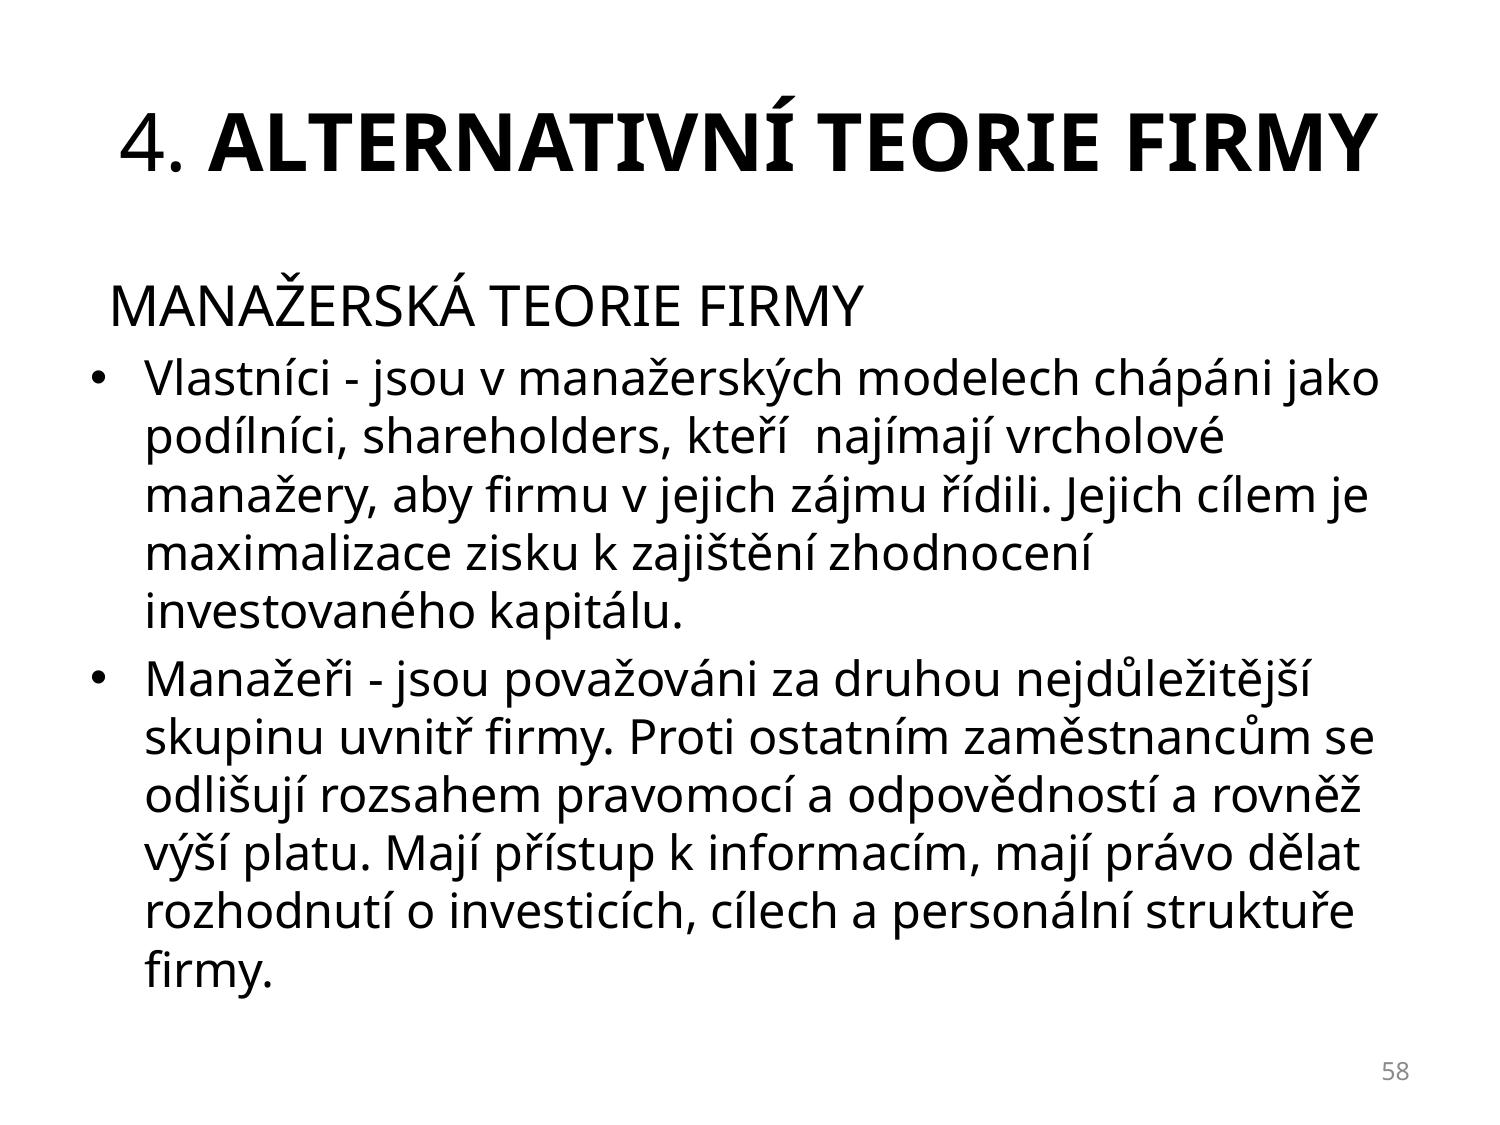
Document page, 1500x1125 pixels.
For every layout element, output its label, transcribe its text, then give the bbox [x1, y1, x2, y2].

slide_number 58 [1074, 1042, 1425, 1103]
list MANAŽERSKÁ TEORIE FIRMY Vlastníci - jsou v manažerských modelech chápáni jako podílníci, shareholders, kteří najímají vrcholové manažery, aby firmu v jejich zájmu řídili. Jejich cílem je maximalizace zisku k zajištění zhodnocení investovaného kapitálu. Manažeři - jsou považováni za druhou nejdůležitější skupinu uvnitř firmy. Proti ostatním zaměstnancům se odlišují rozsahem pravomocí a odpovědností a rovněž výší platu. Mají přístup k informacím, mají právo dělat rozhodnutí o investicích, cílech a personální struktuře firmy. [75, 262, 1425, 1005]
title 4. ALTERNATIVNÍ TEORIE FIRMY [75, 45, 1425, 233]
